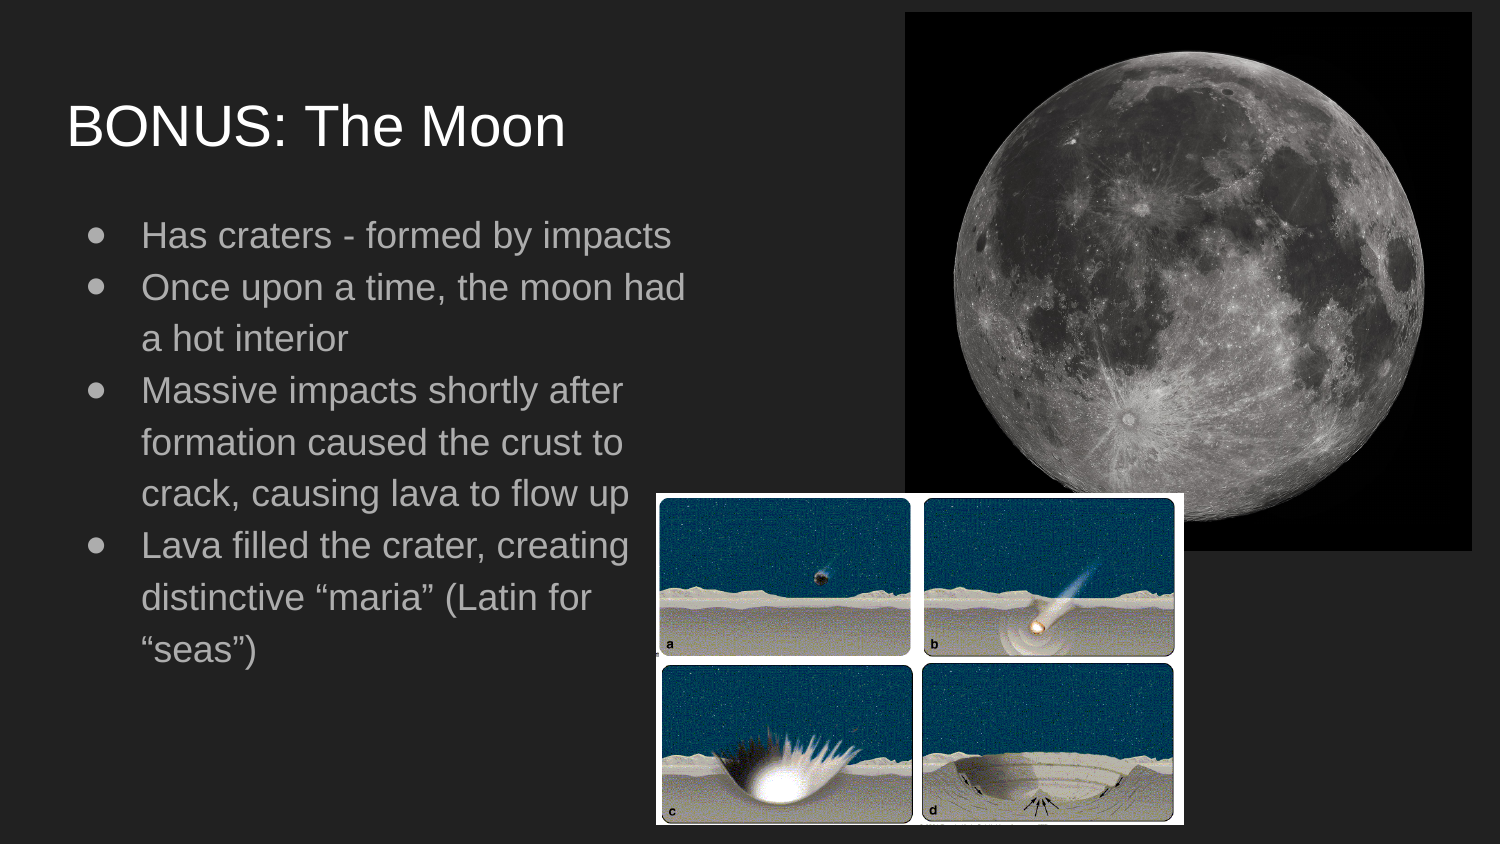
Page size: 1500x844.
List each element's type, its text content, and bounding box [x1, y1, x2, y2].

list Has craters - formed by impacts Once upon a time, the moon had a hot interior Massive impacts shortly after formation caused the crust to crack, causing lava to flow up Lava filled the crater, creating distinctive “maria” (Latin for “seas”) [51, 189, 717, 750]
title BONUS: The Moon [51, 72, 900, 167]
picture [655, 12, 1472, 825]
